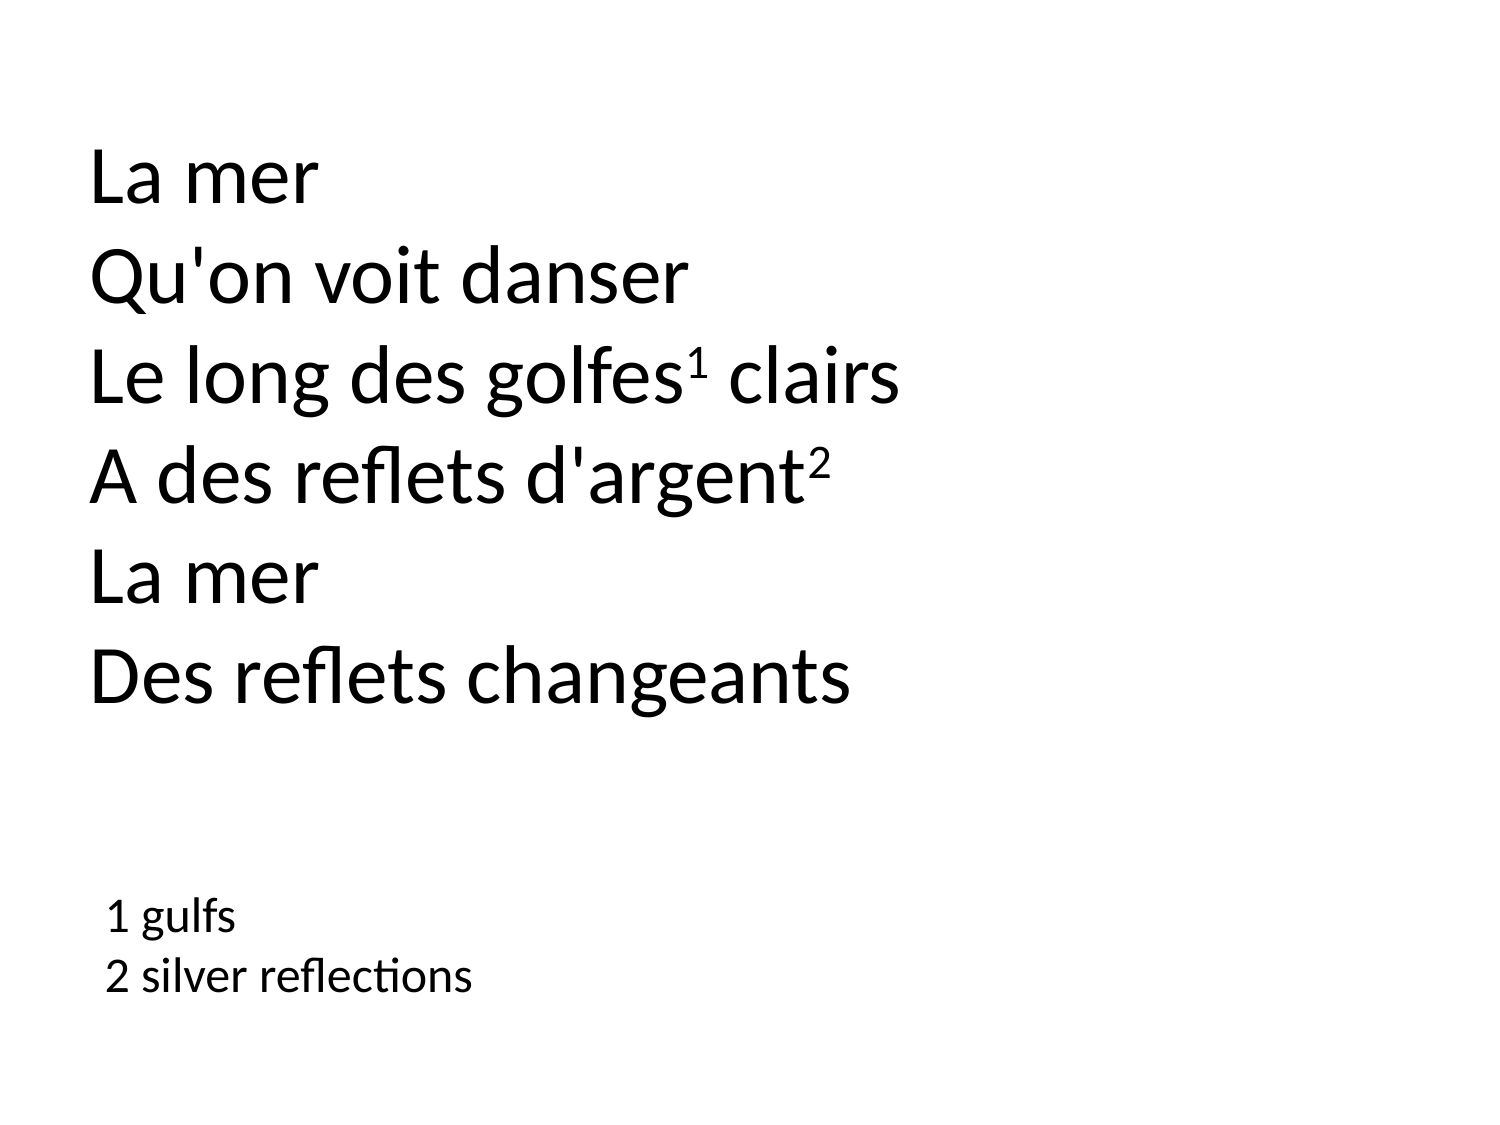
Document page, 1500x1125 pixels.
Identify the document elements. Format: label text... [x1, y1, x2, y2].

text_box La mer Qu'on voit danser Le long des golfes1 clairs A des reflets d'argent2 La mer Des reflets changeants [74, 112, 1263, 1125]
text_box 1 gulfs 2 silver reflections [89, 874, 489, 1010]
